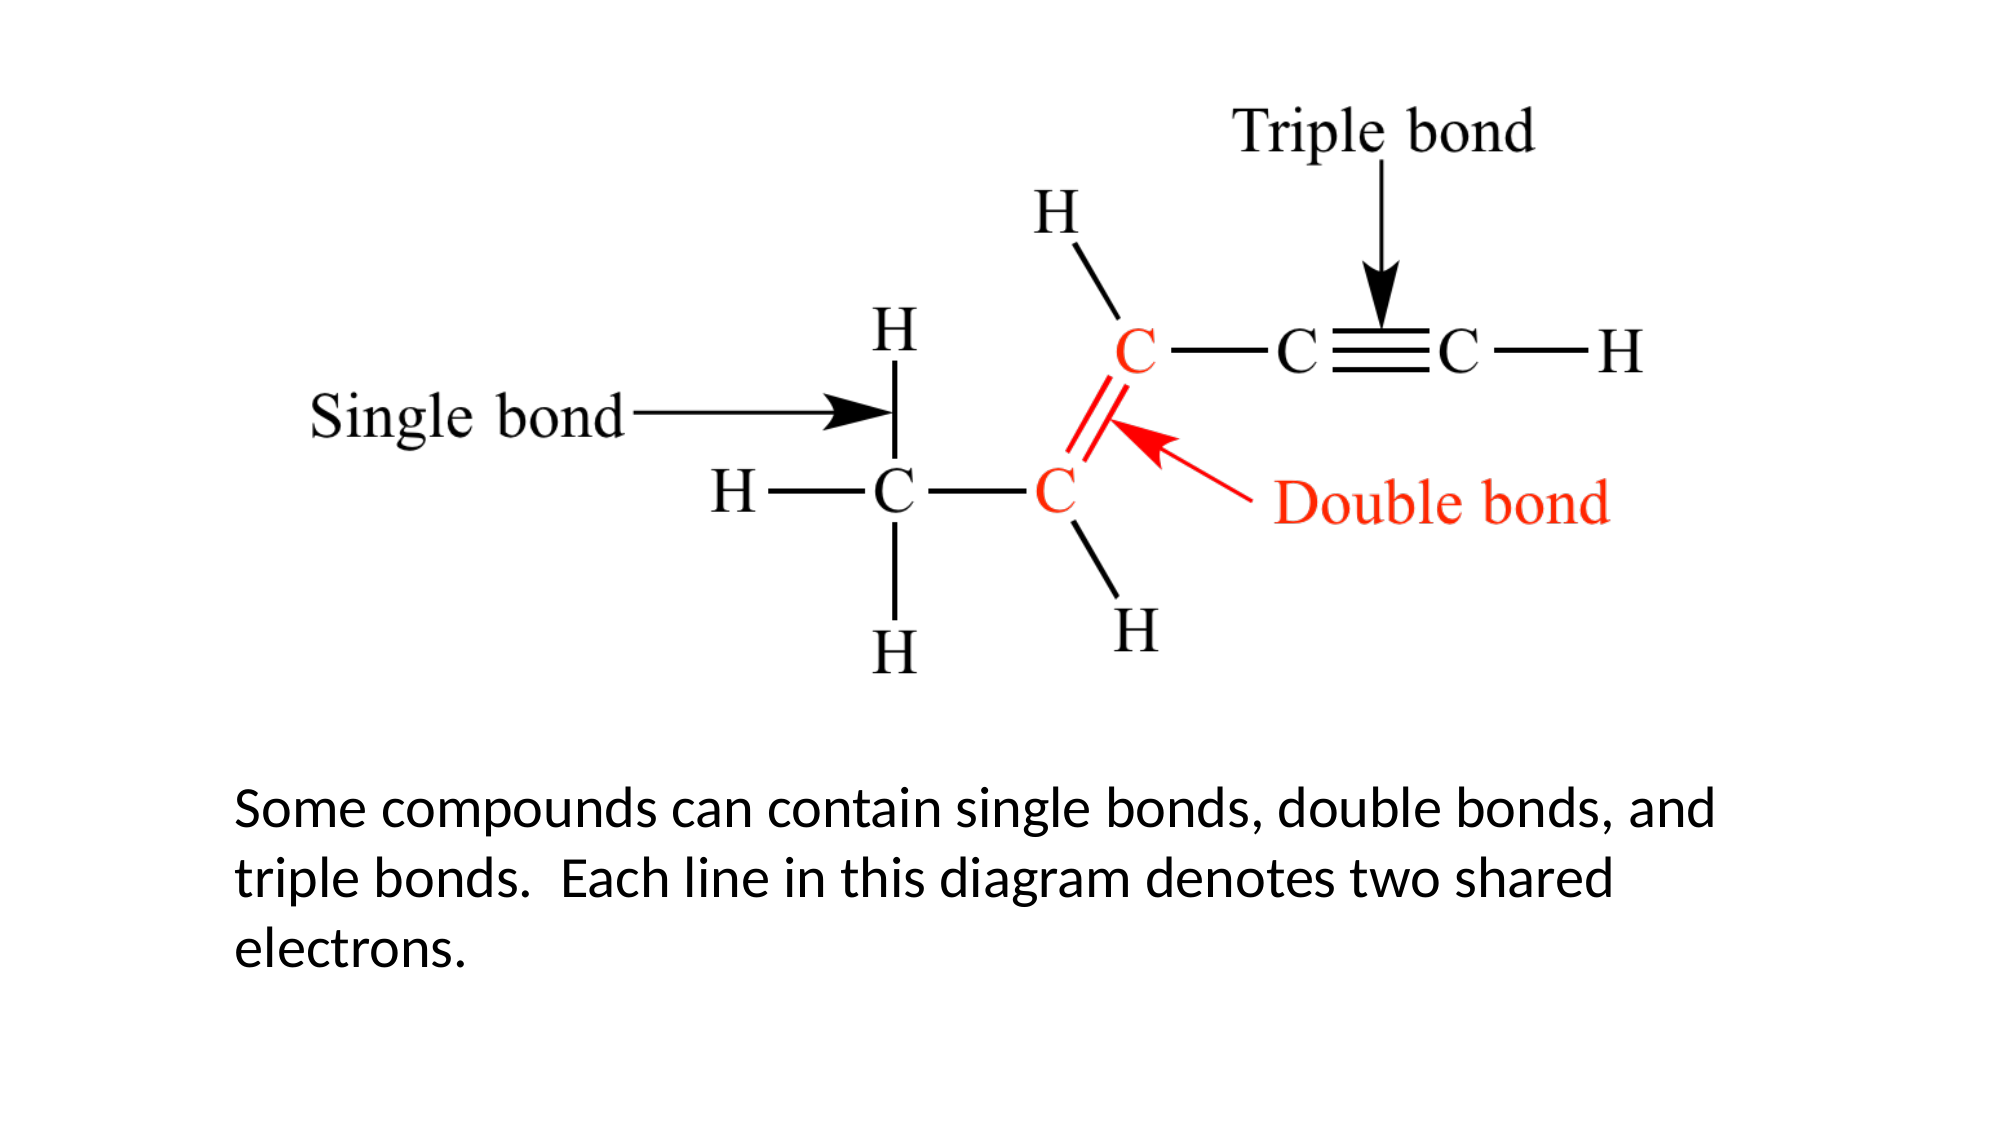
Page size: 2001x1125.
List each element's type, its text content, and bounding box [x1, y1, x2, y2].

text_box Some compounds can contain single bonds, double bonds, and triple bonds. Each line in this diagram denotes two shared electrons. [220, 761, 1857, 987]
picture [302, 82, 1657, 685]
